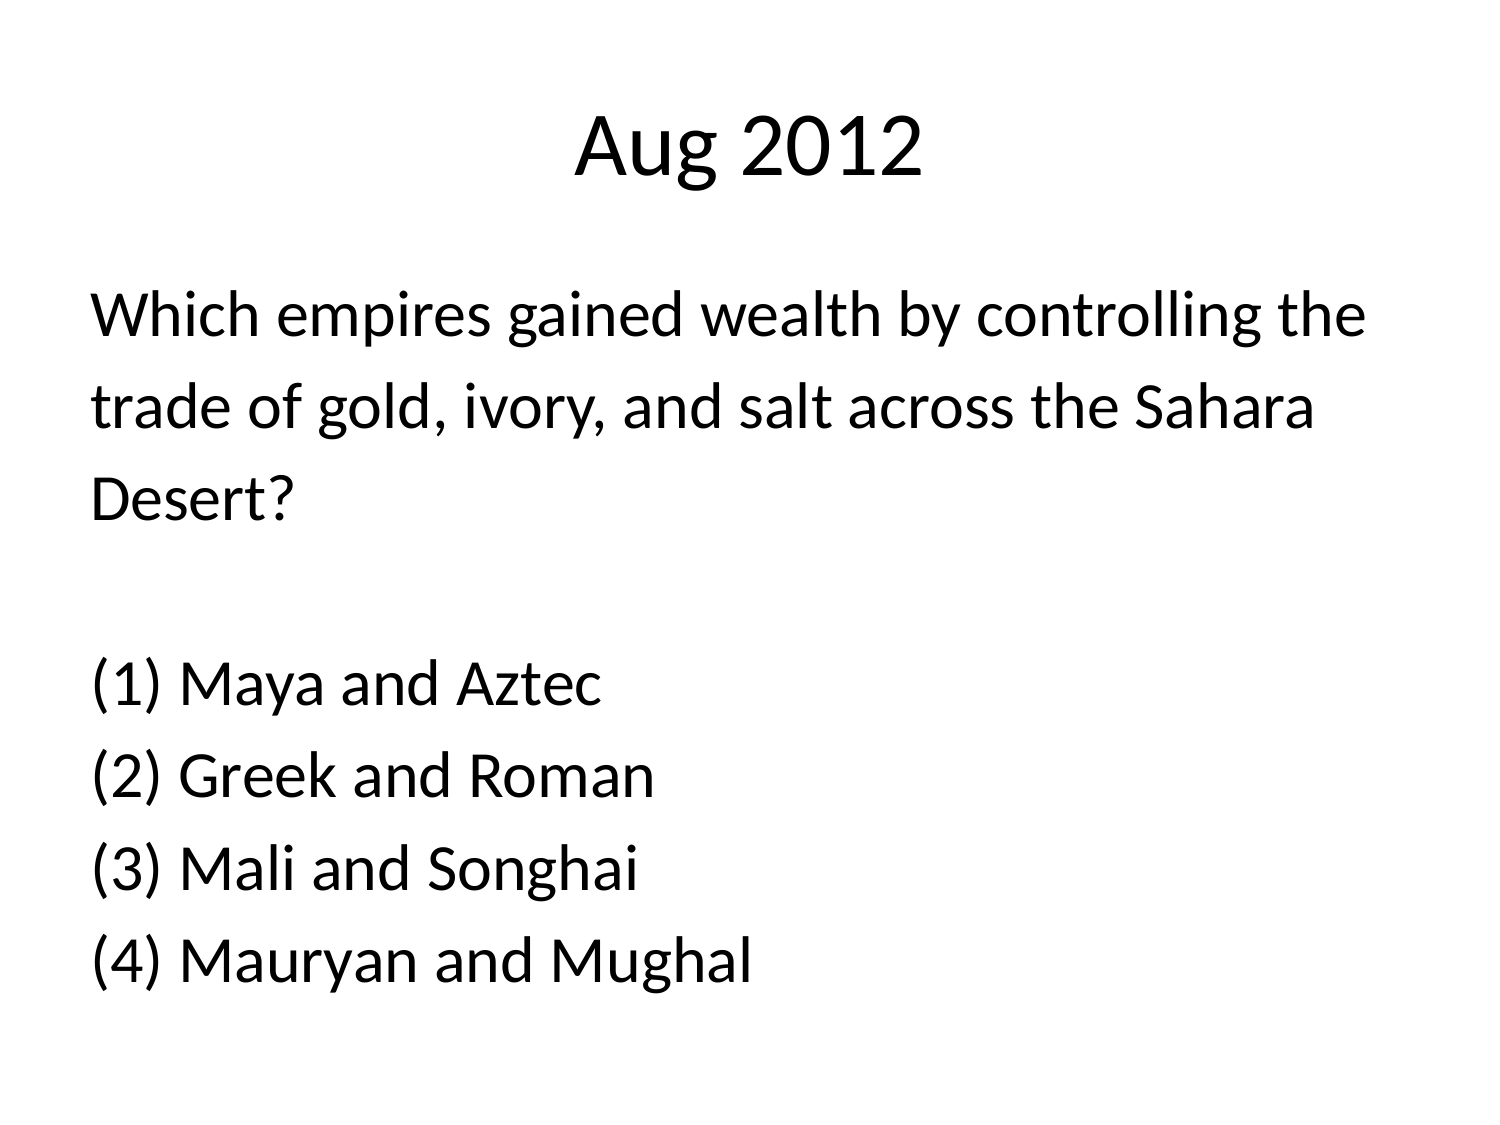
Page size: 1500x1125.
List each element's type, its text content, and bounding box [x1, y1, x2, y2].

list Which empires gained wealth by controlling the trade of gold, ivory, and salt across the Sahara Desert? (1) Maya and Aztec (2) Greek and Roman (3) Mali and Songhai (4) Mauryan and Mughal [75, 262, 1425, 1005]
title Aug 2012 [75, 45, 1425, 233]
